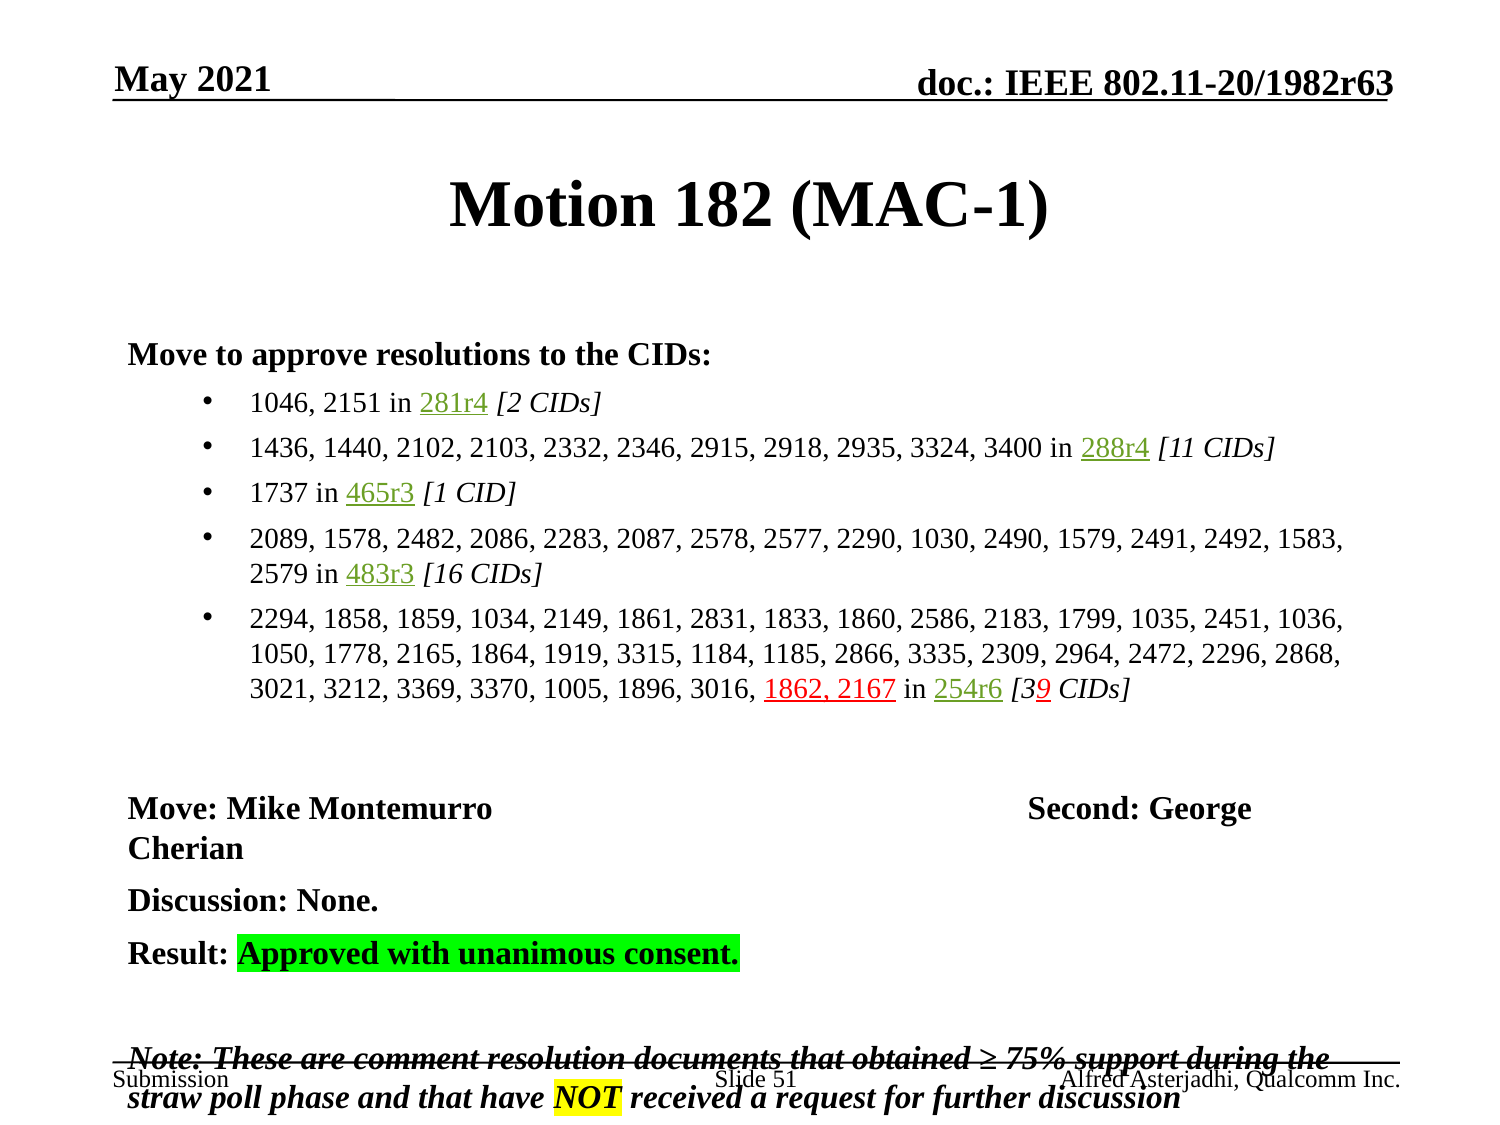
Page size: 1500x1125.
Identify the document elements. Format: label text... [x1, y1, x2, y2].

title Motion 182 (MAC-1) [112, 112, 1388, 288]
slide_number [114, 54, 423, 100]
slide_number Slide 51 [712, 1061, 800, 1123]
footer Alfred Asterjadhi, Qualcomm Inc. [878, 1061, 1402, 1093]
list Move to approve resolutions to the CIDs: 1046, 2151 in 281r4 [2 CIDs] 1436, 1440, 2102, 2103, 2332, 2346, 2915, 2918, 2935, 3324, 3400 in 288r4 [11 CIDs] 1737 in 465r3 [1 CID] 2089, 1578, 2482, 2086, 2283, 2087, 2578, 2577, 2290, 1030, 2490, 1579, 2491, 2492, 1583, 2579 in 483r3 [16 CIDs] 2294, 1858, 1859, 1034, 2149, 1861, 2831, 1833, 1860, 2586, 2183, 1799, 1035, 2451, 1036, 1050, 1778, 2165, 1864, 1919, 3315, 1184, 1185, 2866, 3335, 2309, 2964, 2472, 2296, 2868, 3021, 3212, 3369, 3370, 1005, 1896, 3016, 1862, 2167 in 254r6 [39 CIDs] Move: Mike Montemurro Second: George Cherian Discussion: None. Result: Approved with unanimous consent. Note: These are comment resolution documents that obtained ≥ 75% support during the straw poll phase and that have NOT received a request for further discussion [112, 324, 1388, 1063]
